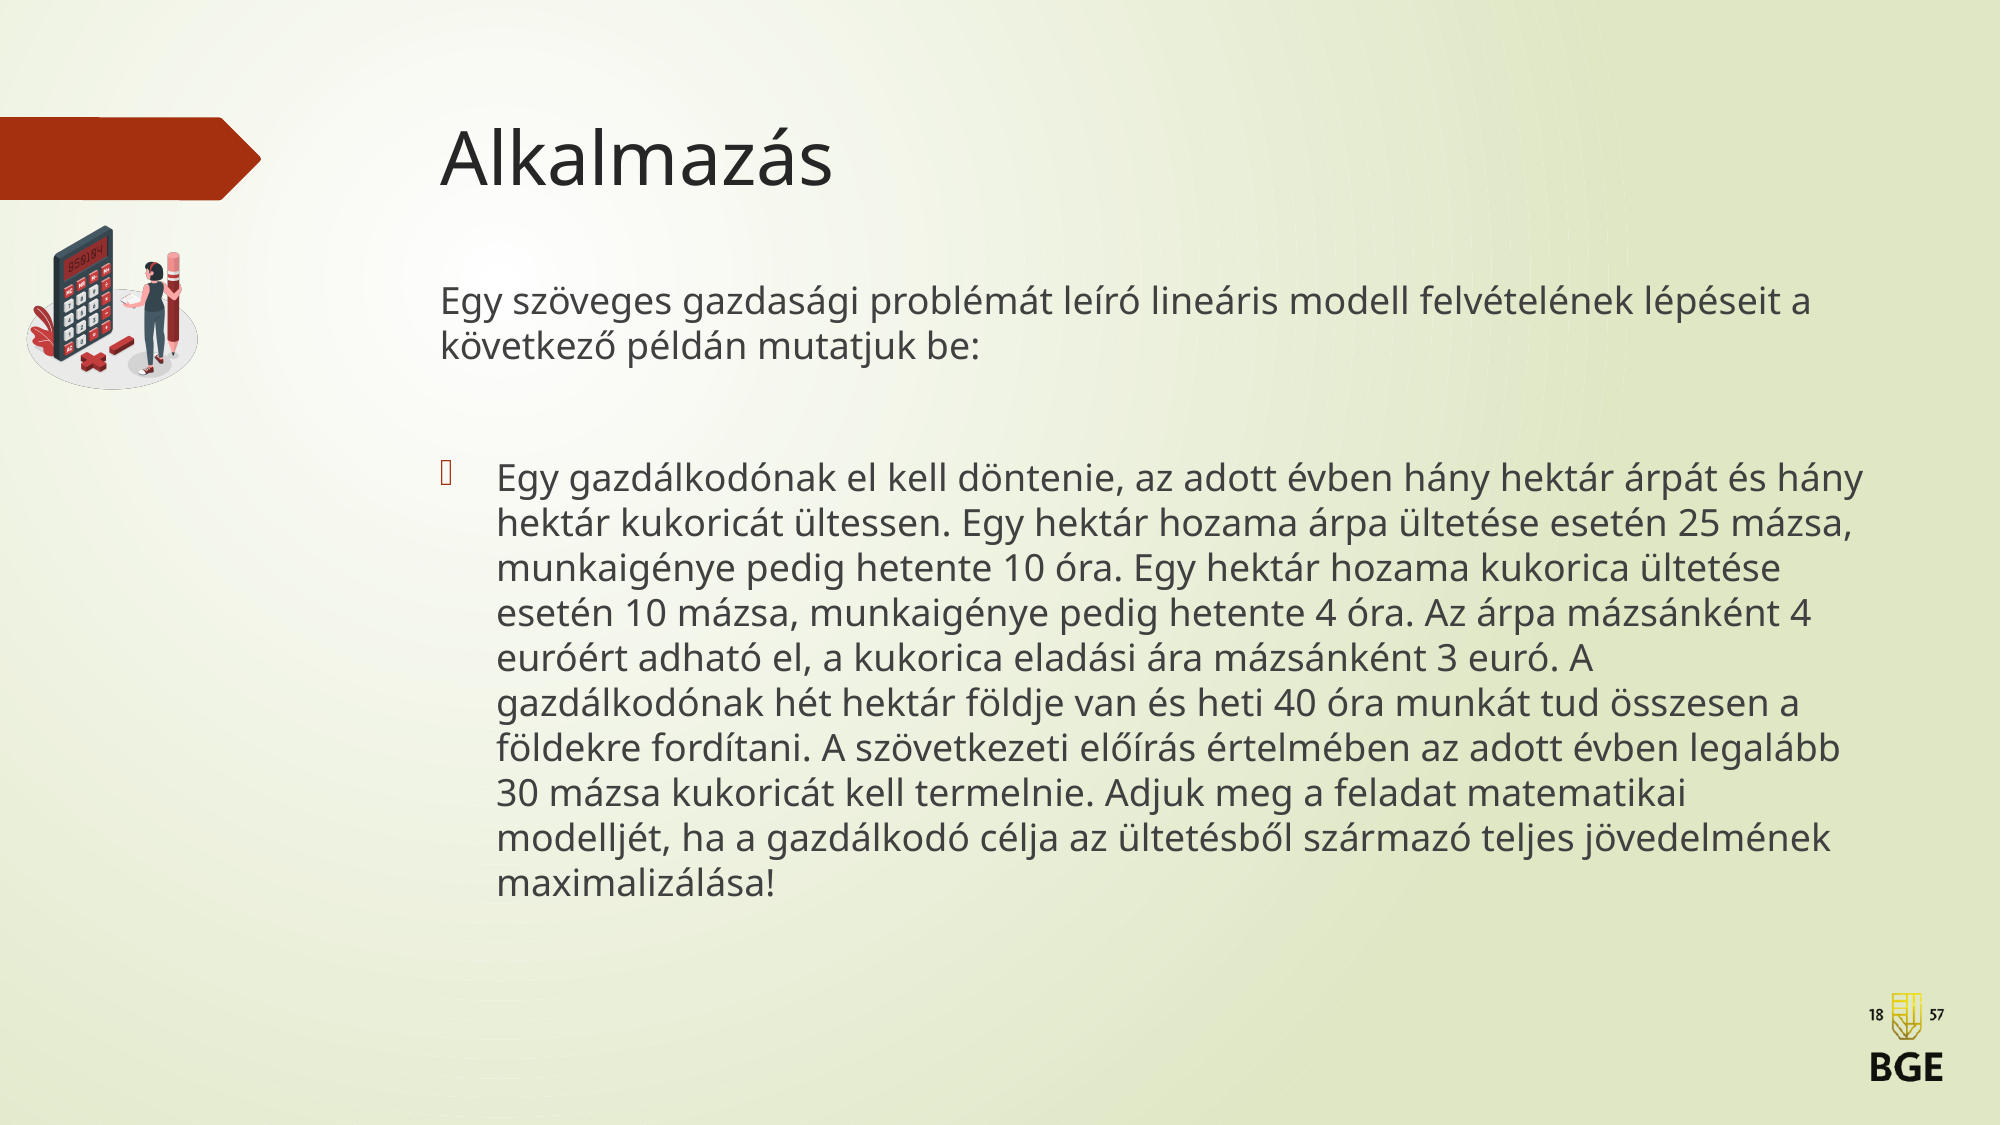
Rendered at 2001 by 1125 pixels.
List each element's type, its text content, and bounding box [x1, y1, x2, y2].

picture [23, 217, 202, 396]
list Egy szöveges gazdasági problémát leíró lineáris modell felvételének lépéseit a következő példán mutatjuk be: Egy gazdálkodónak el kell döntenie, az adott évben hány hektár árpát és hány hektár kukoricát ültessen. Egy hektár hozama árpa ültetése esetén 25 mázsa, munkaigénye pedig hetente 10 óra. Egy hektár hozama kukorica ültetése esetén 10 mázsa, munkaigénye pedig hetente 4 óra. Az árpa mázsánként 4 euróért adható el, a kukorica eladási ára mázsánként 3 euró. A gazdálkodónak hét hektár földje van és heti 40 óra munkát tud összesen a földekre fordítani. A szövetkezeti előírás értelmében az adott évben legalább 30 mázsa kukoricát kell termelnie. Adjuk meg a feladat matematikai modelljét, ha a gazdálkodó célja az ültetésből származó teljes jövedelmének maximalizálása! [424, 269, 1888, 970]
picture [1853, 984, 1958, 1090]
title Alkalmazás [425, 102, 1888, 269]
